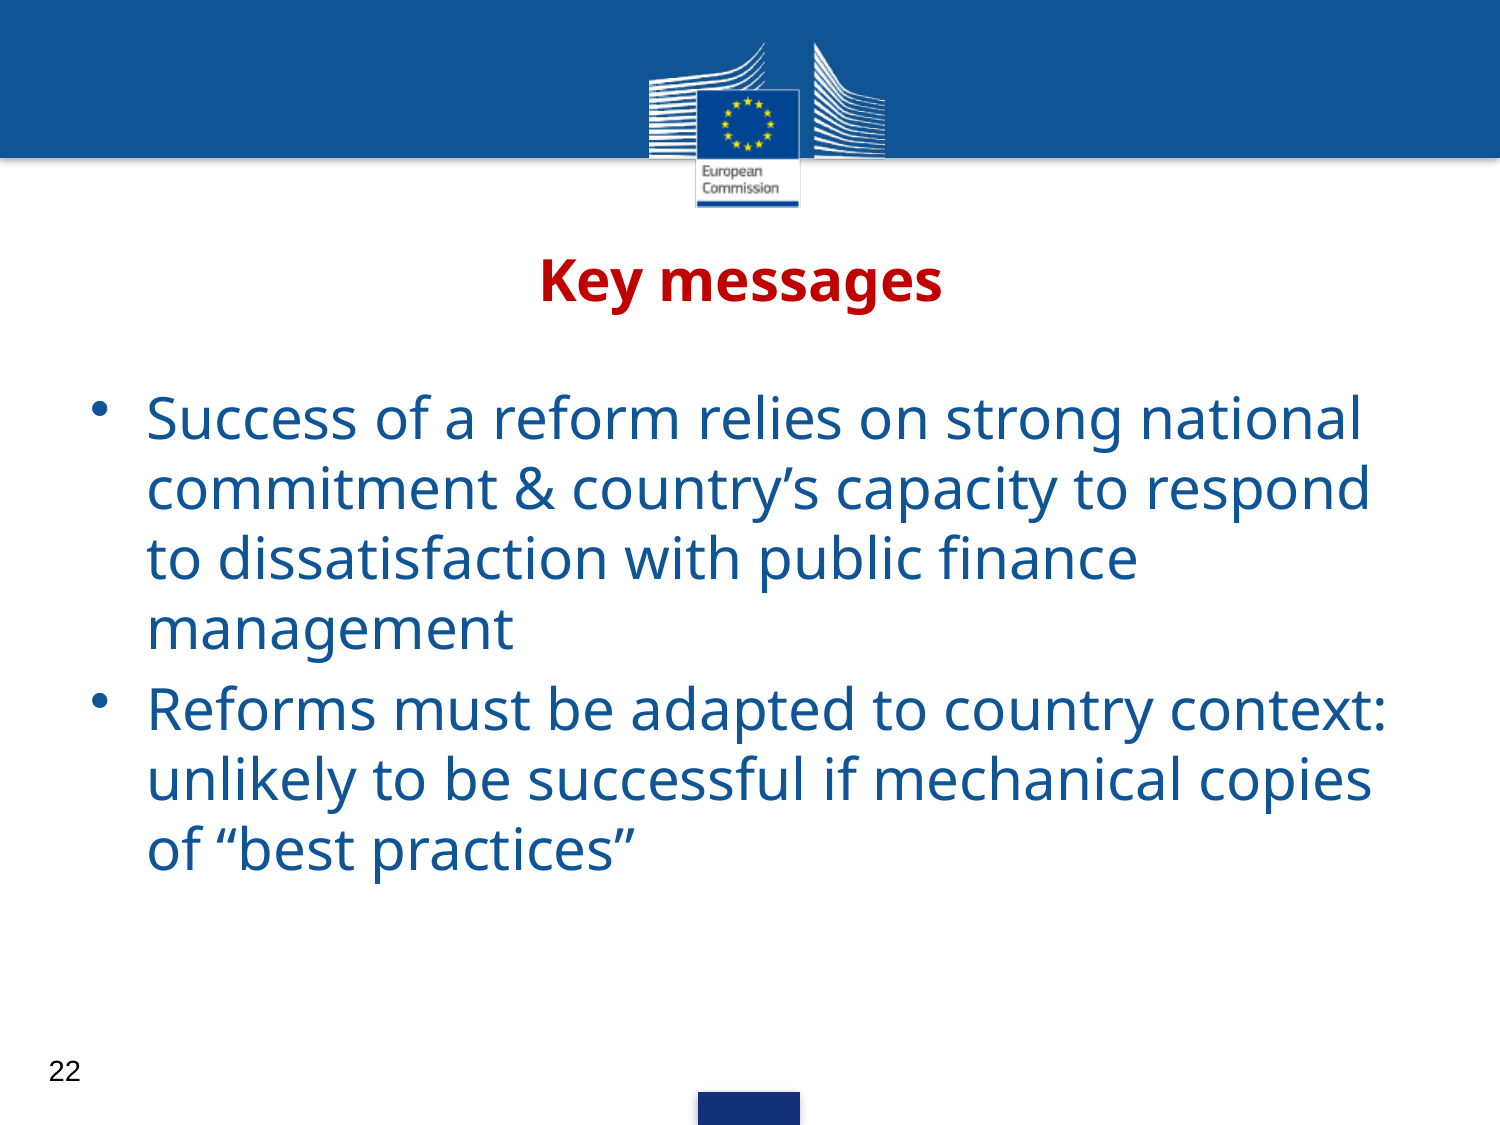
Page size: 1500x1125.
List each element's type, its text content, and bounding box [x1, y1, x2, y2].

picture [649, 42, 885, 208]
title Key messages [0, 219, 1483, 337]
list Success of a reform relies on strong national commitment & country’s capacity to respond to dissatisfaction with public finance management Reforms must be adapted to country context: unlikely to be successful if mechanical copies of “best practices” [75, 373, 1425, 988]
slide_number 22 [0, 1044, 97, 1123]
